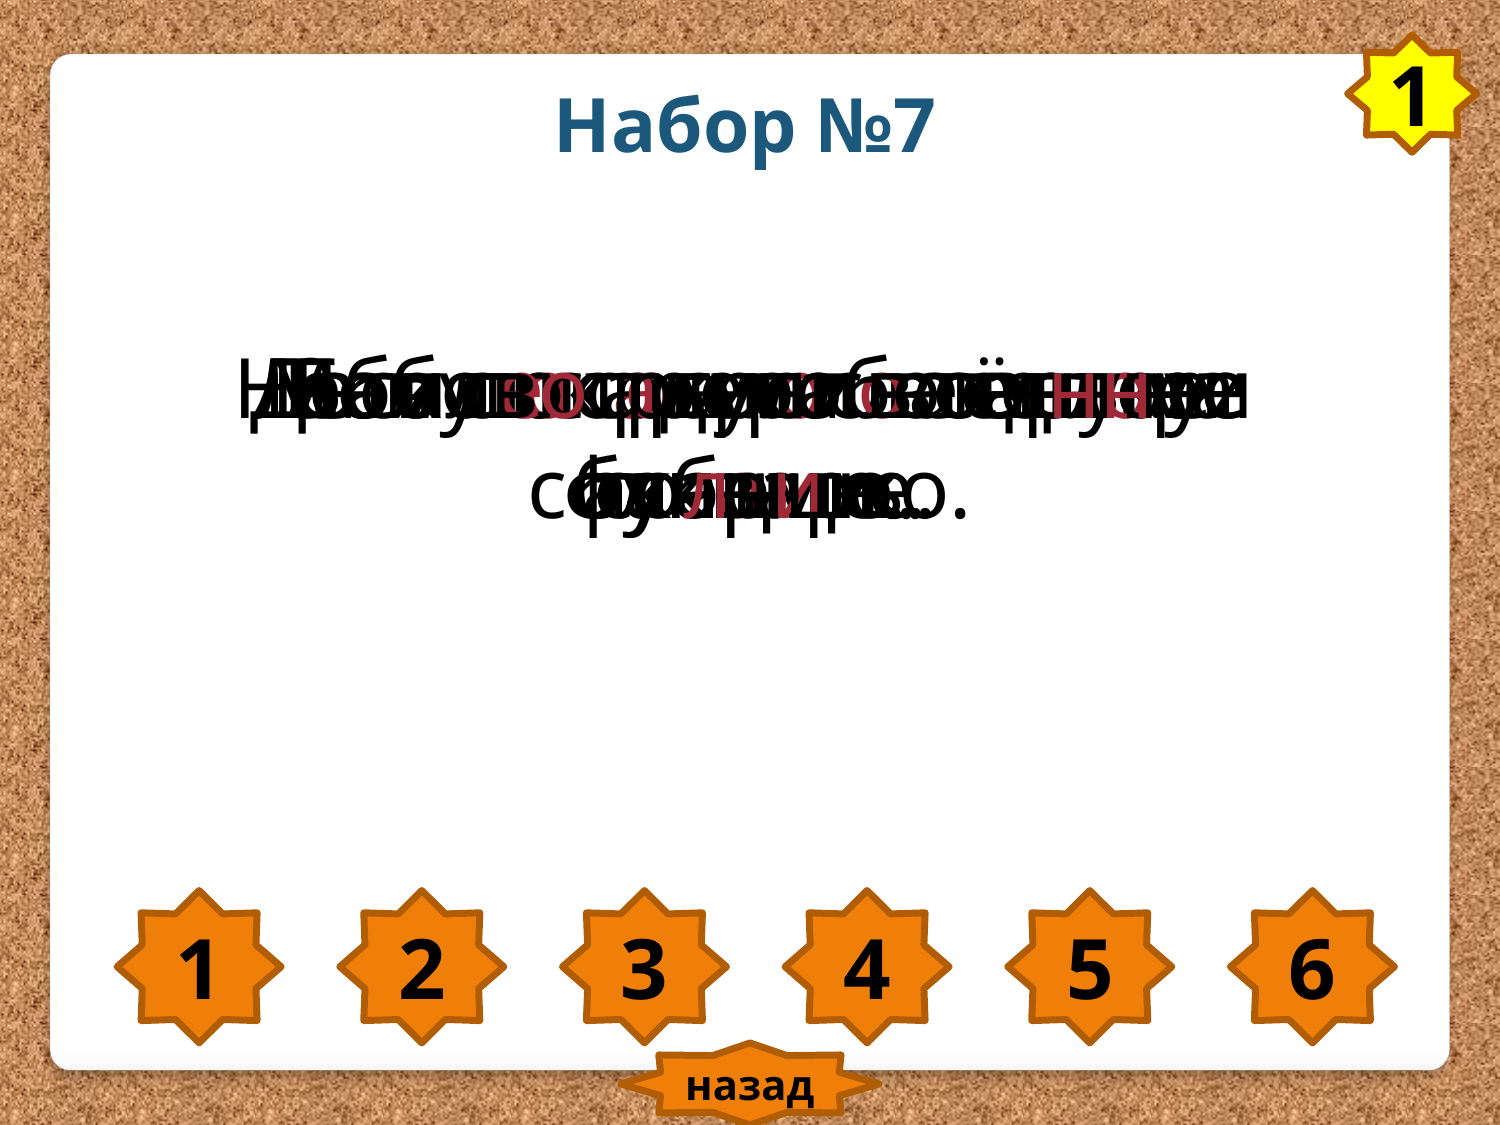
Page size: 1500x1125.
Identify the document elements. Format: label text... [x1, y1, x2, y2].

text_box 1 [113, 887, 285, 1047]
text_box 6 [1226, 887, 1398, 1047]
text_box 3 [558, 887, 730, 1047]
text_box 1 [1344, 31, 1481, 156]
text_box 4 [781, 887, 953, 1047]
text_box назад [617, 1039, 883, 1125]
text_box 5 [1004, 887, 1176, 1047]
text_box 2 [336, 887, 508, 1047]
text_box Набор №7 [538, 70, 953, 176]
text_box Ласково грело весеннее солнце. [163, 328, 1336, 543]
picture [0, 0, 1500, 1125]
